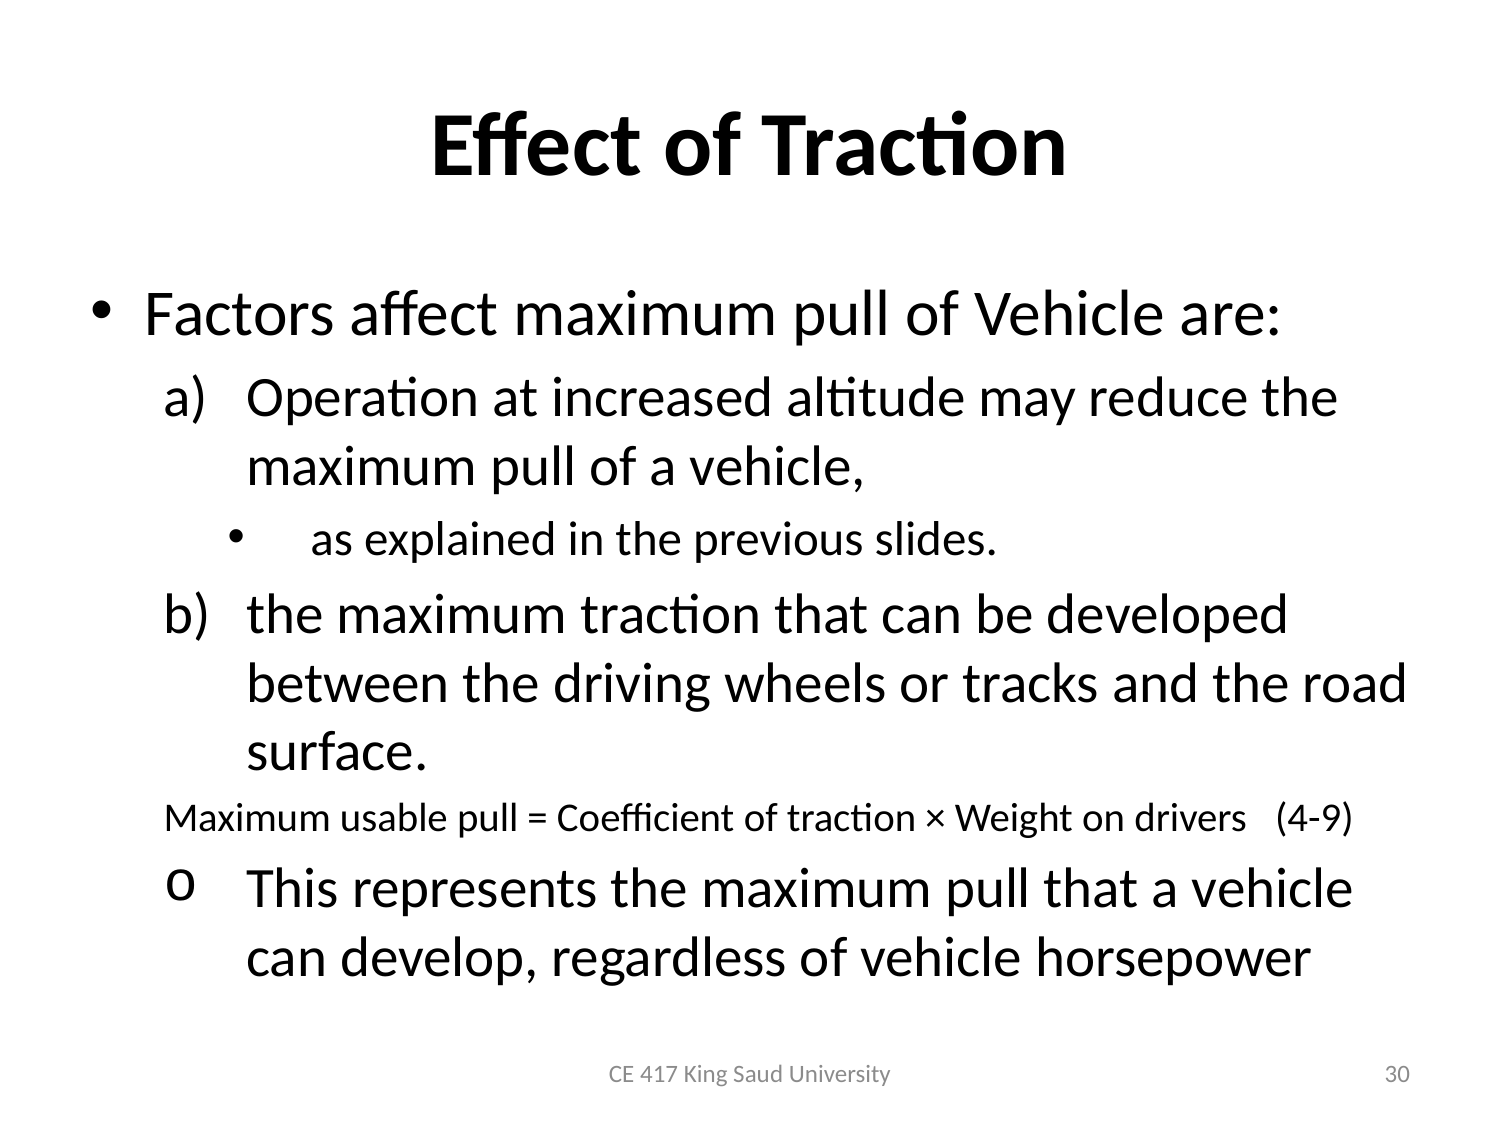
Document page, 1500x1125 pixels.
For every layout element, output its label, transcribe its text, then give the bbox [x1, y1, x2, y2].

slide_number 30 [1074, 1042, 1425, 1103]
list Factors affect maximum pull of Vehicle are: Operation at increased altitude may reduce the maximum pull of a vehicle, as explained in the previous slides. the maximum traction that can be developed between the driving wheels or tracks and the road surface. Maximum usable pull = Coefficient of traction × Weight on drivers (4-9) This represents the maximum pull that a vehicle can develop, regardless of vehicle horsepower [75, 262, 1425, 1005]
footer CE 417 King Saud University [512, 1042, 988, 1103]
title Effect of Traction [75, 45, 1425, 233]
